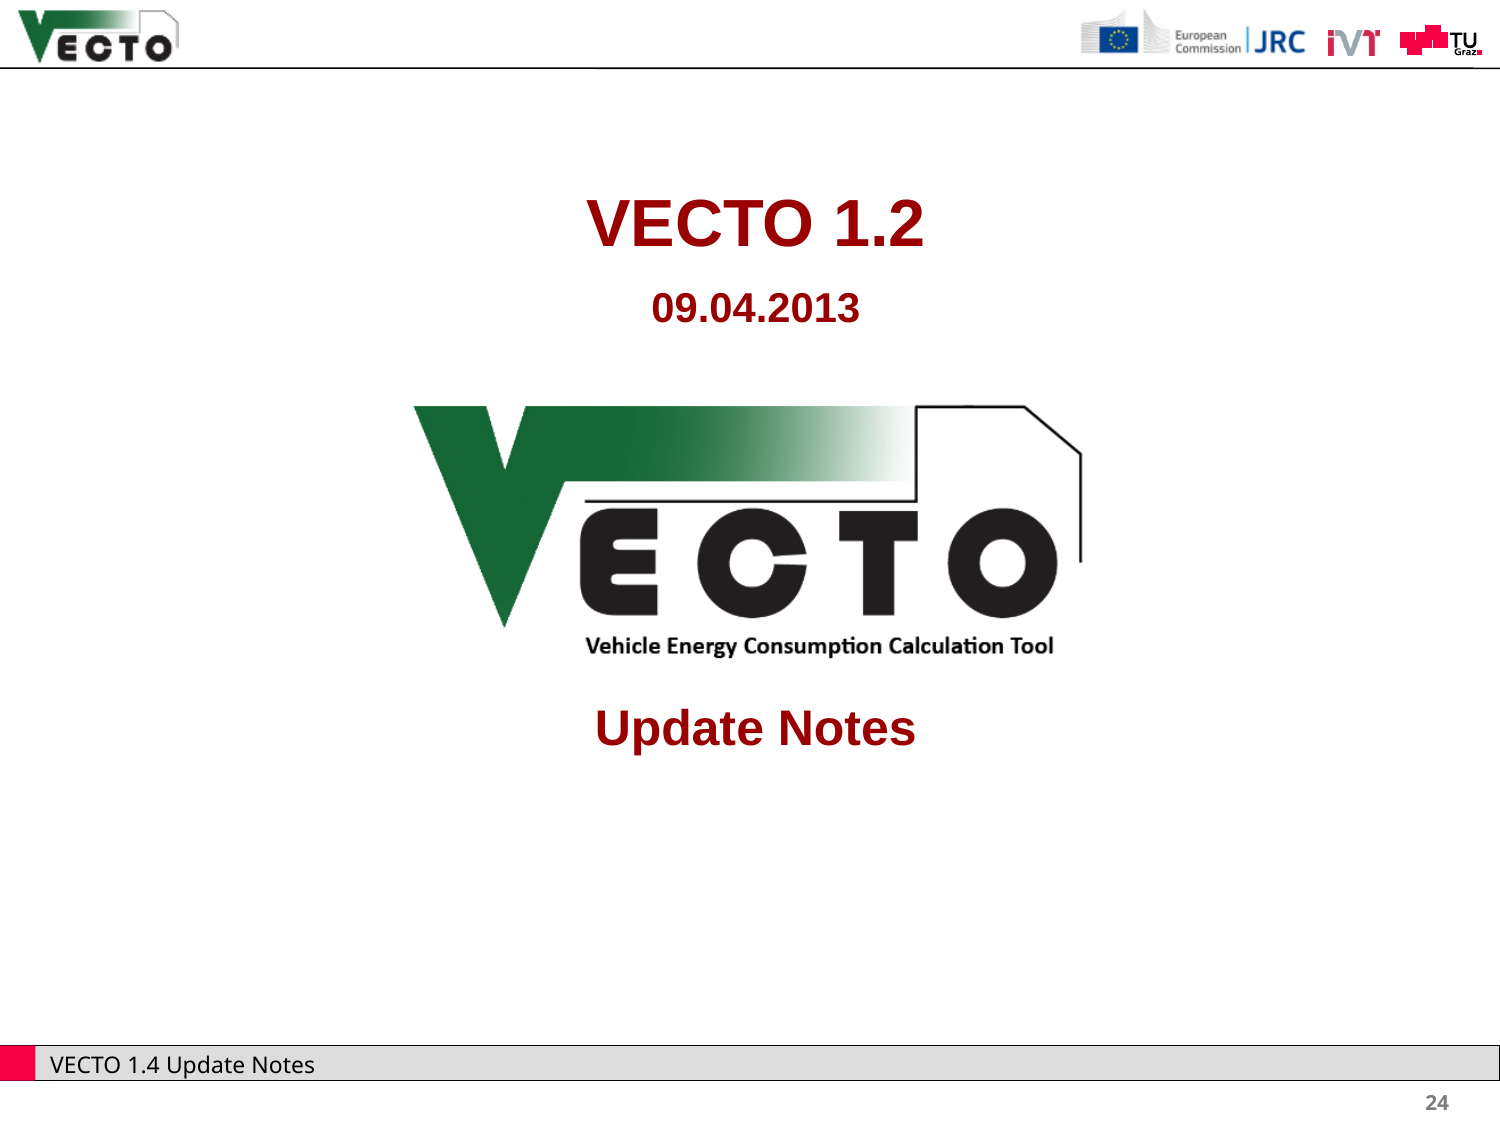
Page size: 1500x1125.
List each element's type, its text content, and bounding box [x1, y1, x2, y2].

picture [17, 9, 179, 65]
picture [407, 396, 1093, 665]
picture [1328, 30, 1380, 56]
text_box VECTO 1.2 09.04.2013 Update Notes [88, 172, 1424, 849]
picture [1080, 7, 1306, 54]
